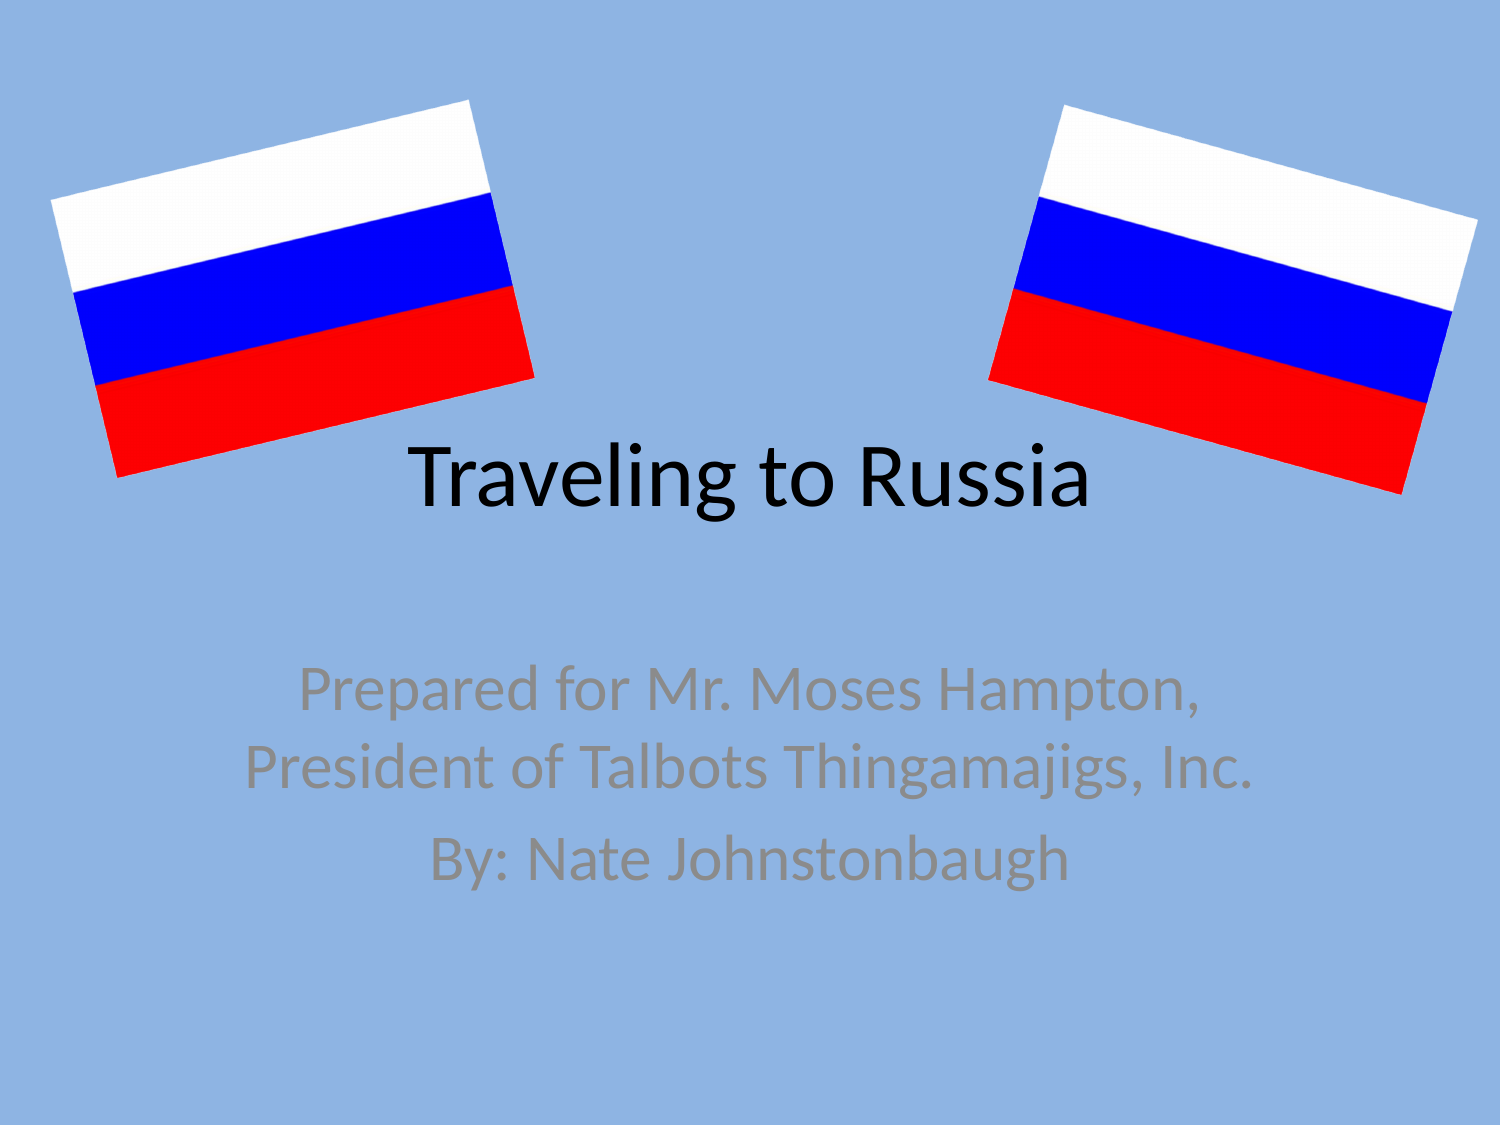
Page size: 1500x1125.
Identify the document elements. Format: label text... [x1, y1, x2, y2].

title Traveling to Russia [112, 349, 1388, 591]
picture [989, 106, 1477, 494]
picture [51, 101, 534, 477]
subtitle Prepared for Mr. Moses Hampton, President of Talbots Thingamajigs, Inc. By: Nate Johnstonbaugh [225, 637, 1275, 925]
